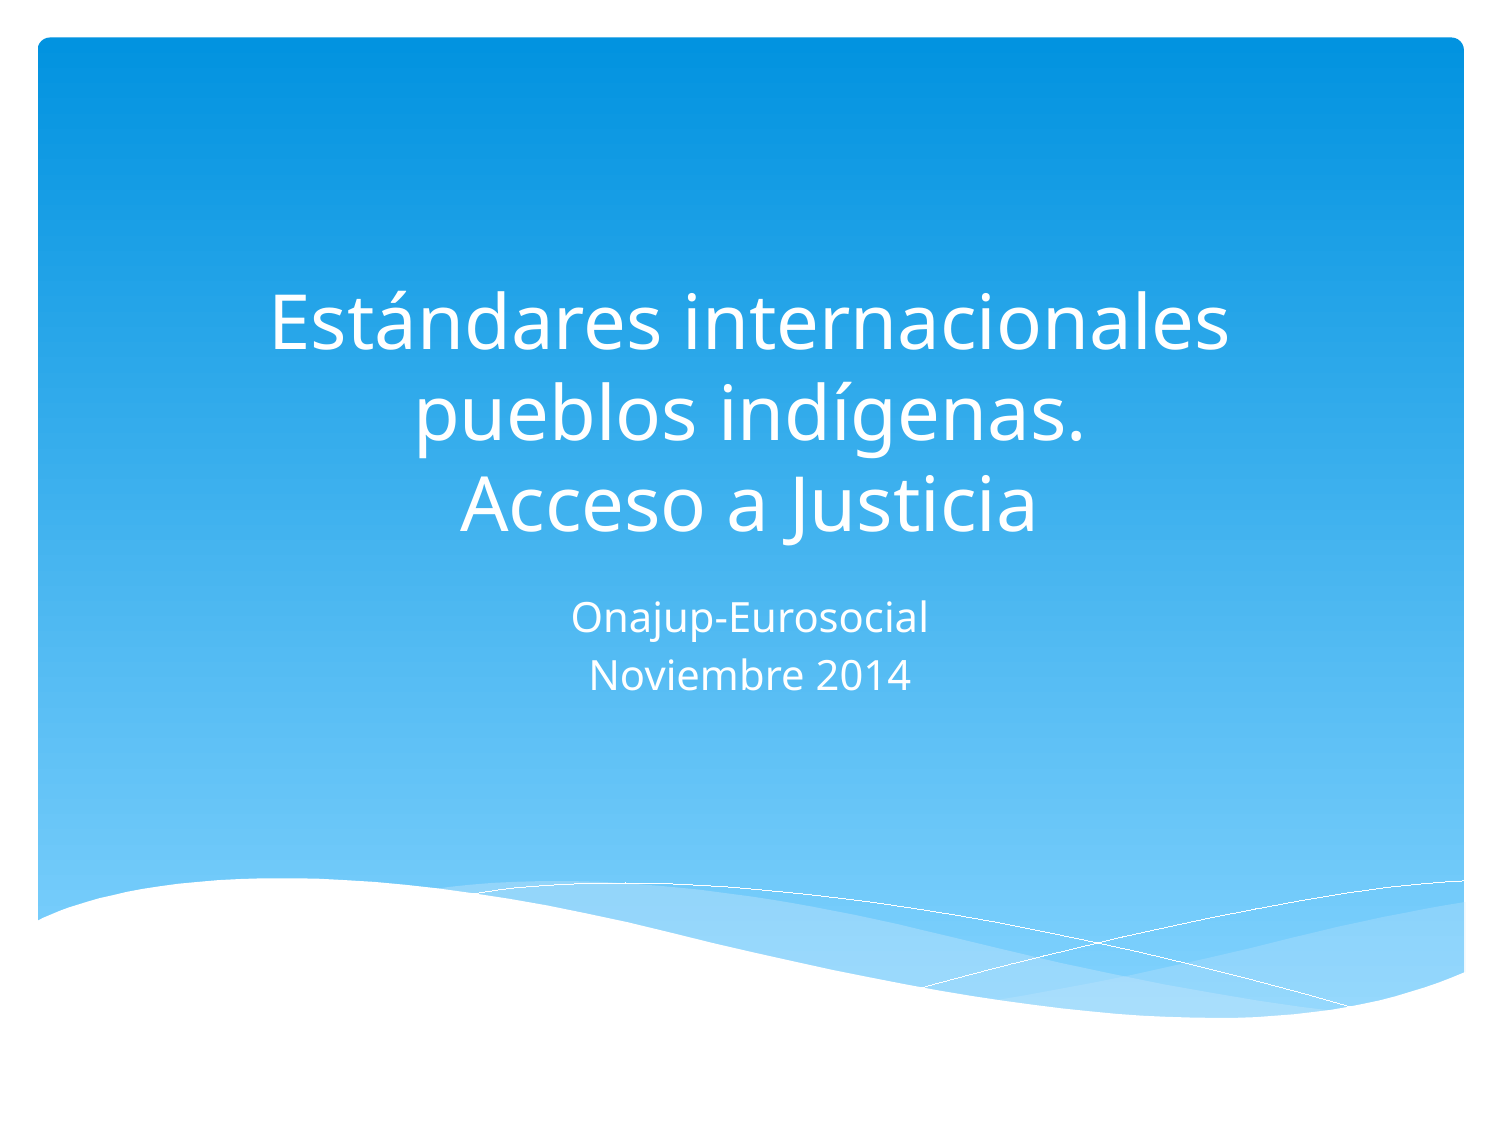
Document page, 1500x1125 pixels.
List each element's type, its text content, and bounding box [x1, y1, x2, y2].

subtitle Onajup-Eurosocial Noviembre 2014 [225, 583, 1275, 825]
title Estándares internacionales pueblos indígenas. Acceso a Justicia [112, 262, 1388, 555]
